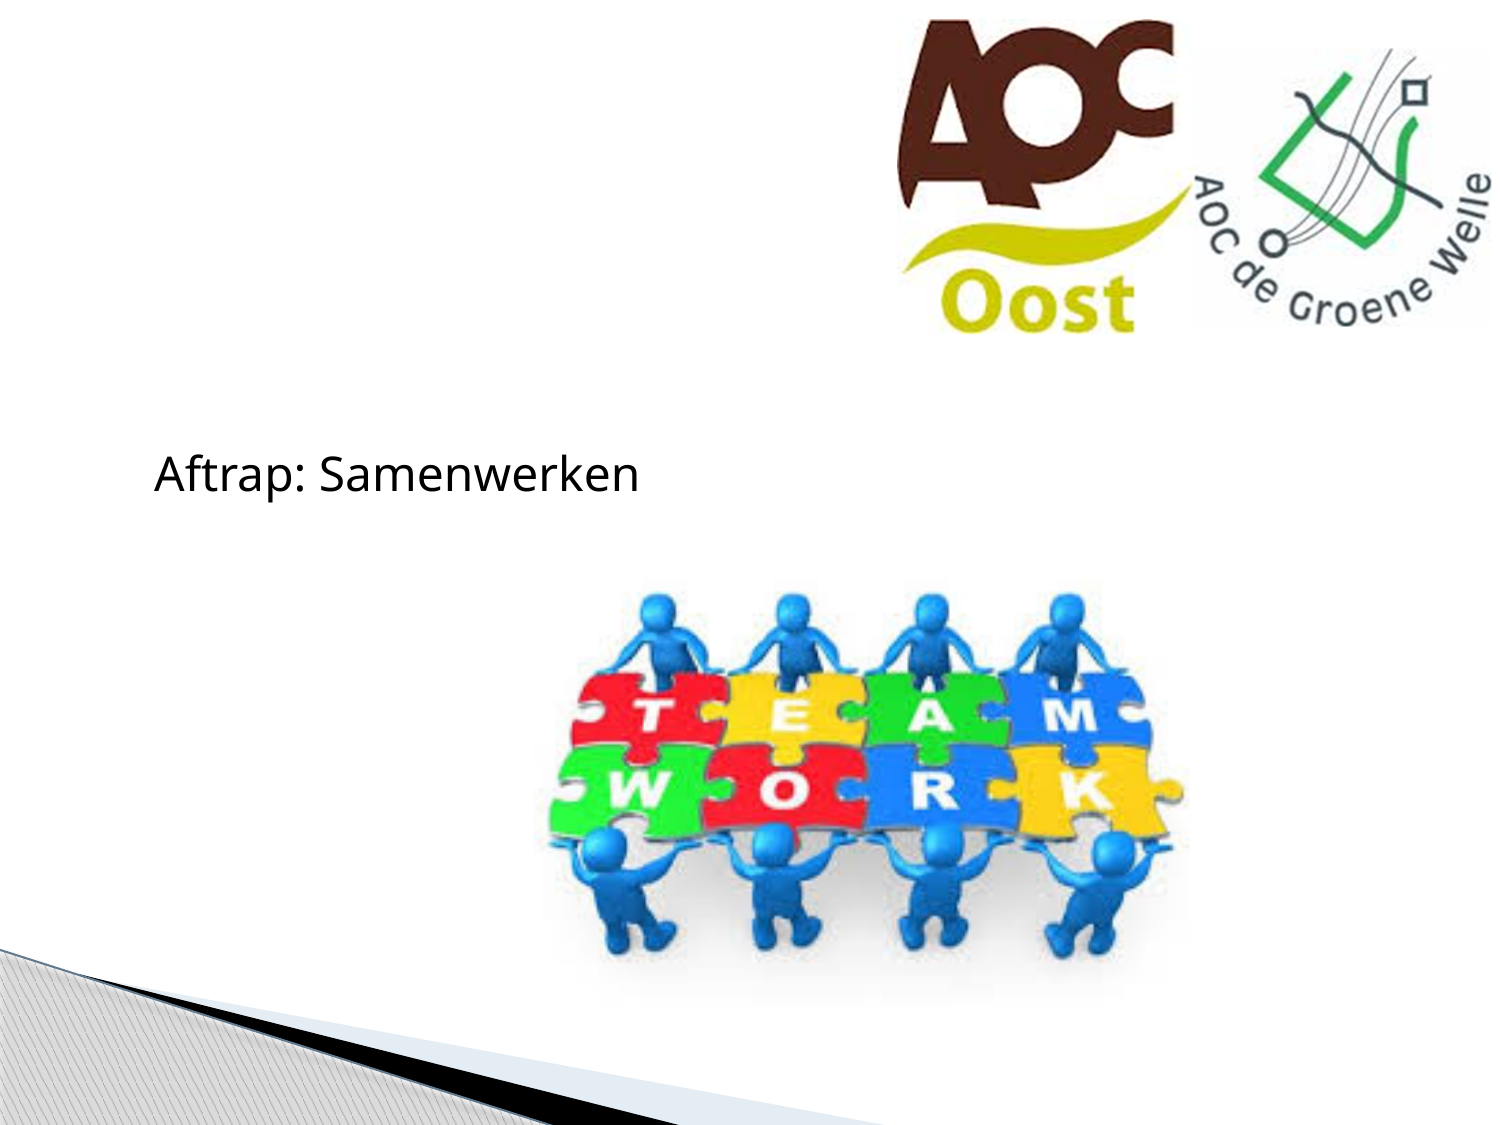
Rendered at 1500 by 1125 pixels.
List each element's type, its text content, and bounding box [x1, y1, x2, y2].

picture [897, 18, 1500, 357]
picture [513, 526, 1220, 1056]
list Aftrap: Samenwerken [75, 243, 1425, 986]
